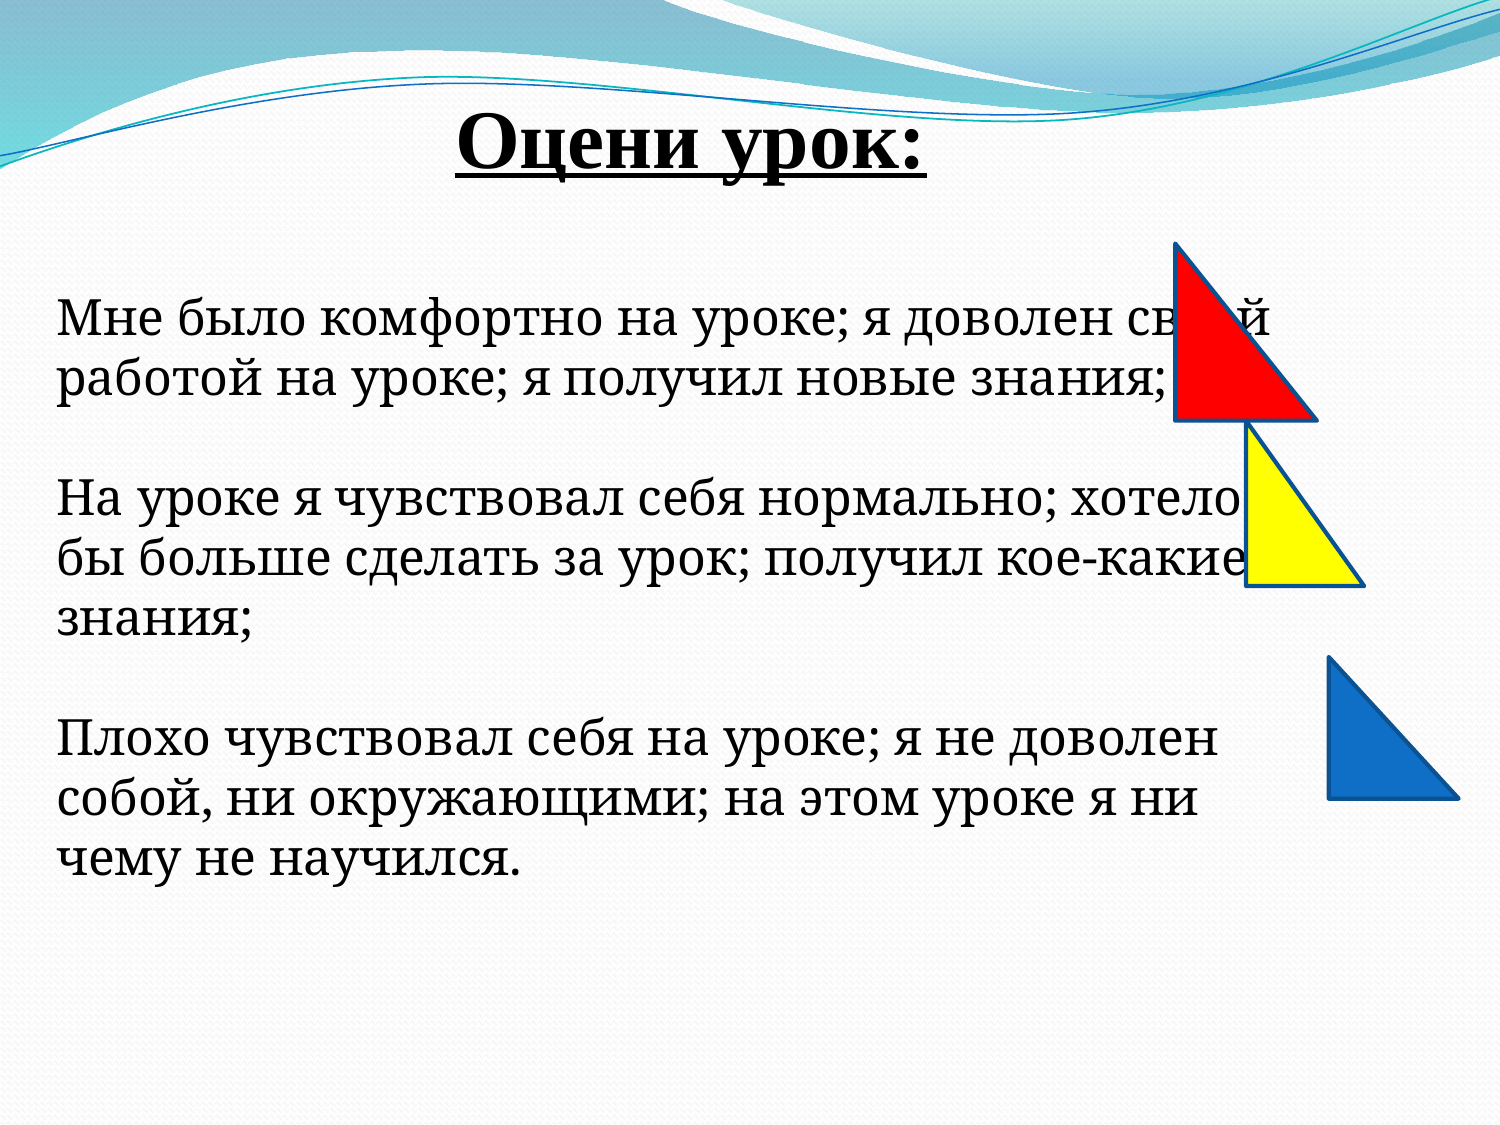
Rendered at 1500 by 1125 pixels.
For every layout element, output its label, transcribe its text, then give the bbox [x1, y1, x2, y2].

text_box [1243, 418, 1367, 589]
text_box [1326, 654, 1461, 801]
text_box Оцени урок: Мне было комфортно на уроке; я доволен своей работой на уроке; я получил новые знания; На уроке я чувствовал себя нормально; хотелось бы больше сделать за урок; получил кое-какие знания; Плохо чувствовал себя на уроке; я не доволен собой, ни окружающими; на этом уроке я ни чему не научился. [41, 78, 1341, 953]
text_box [1173, 241, 1319, 423]
